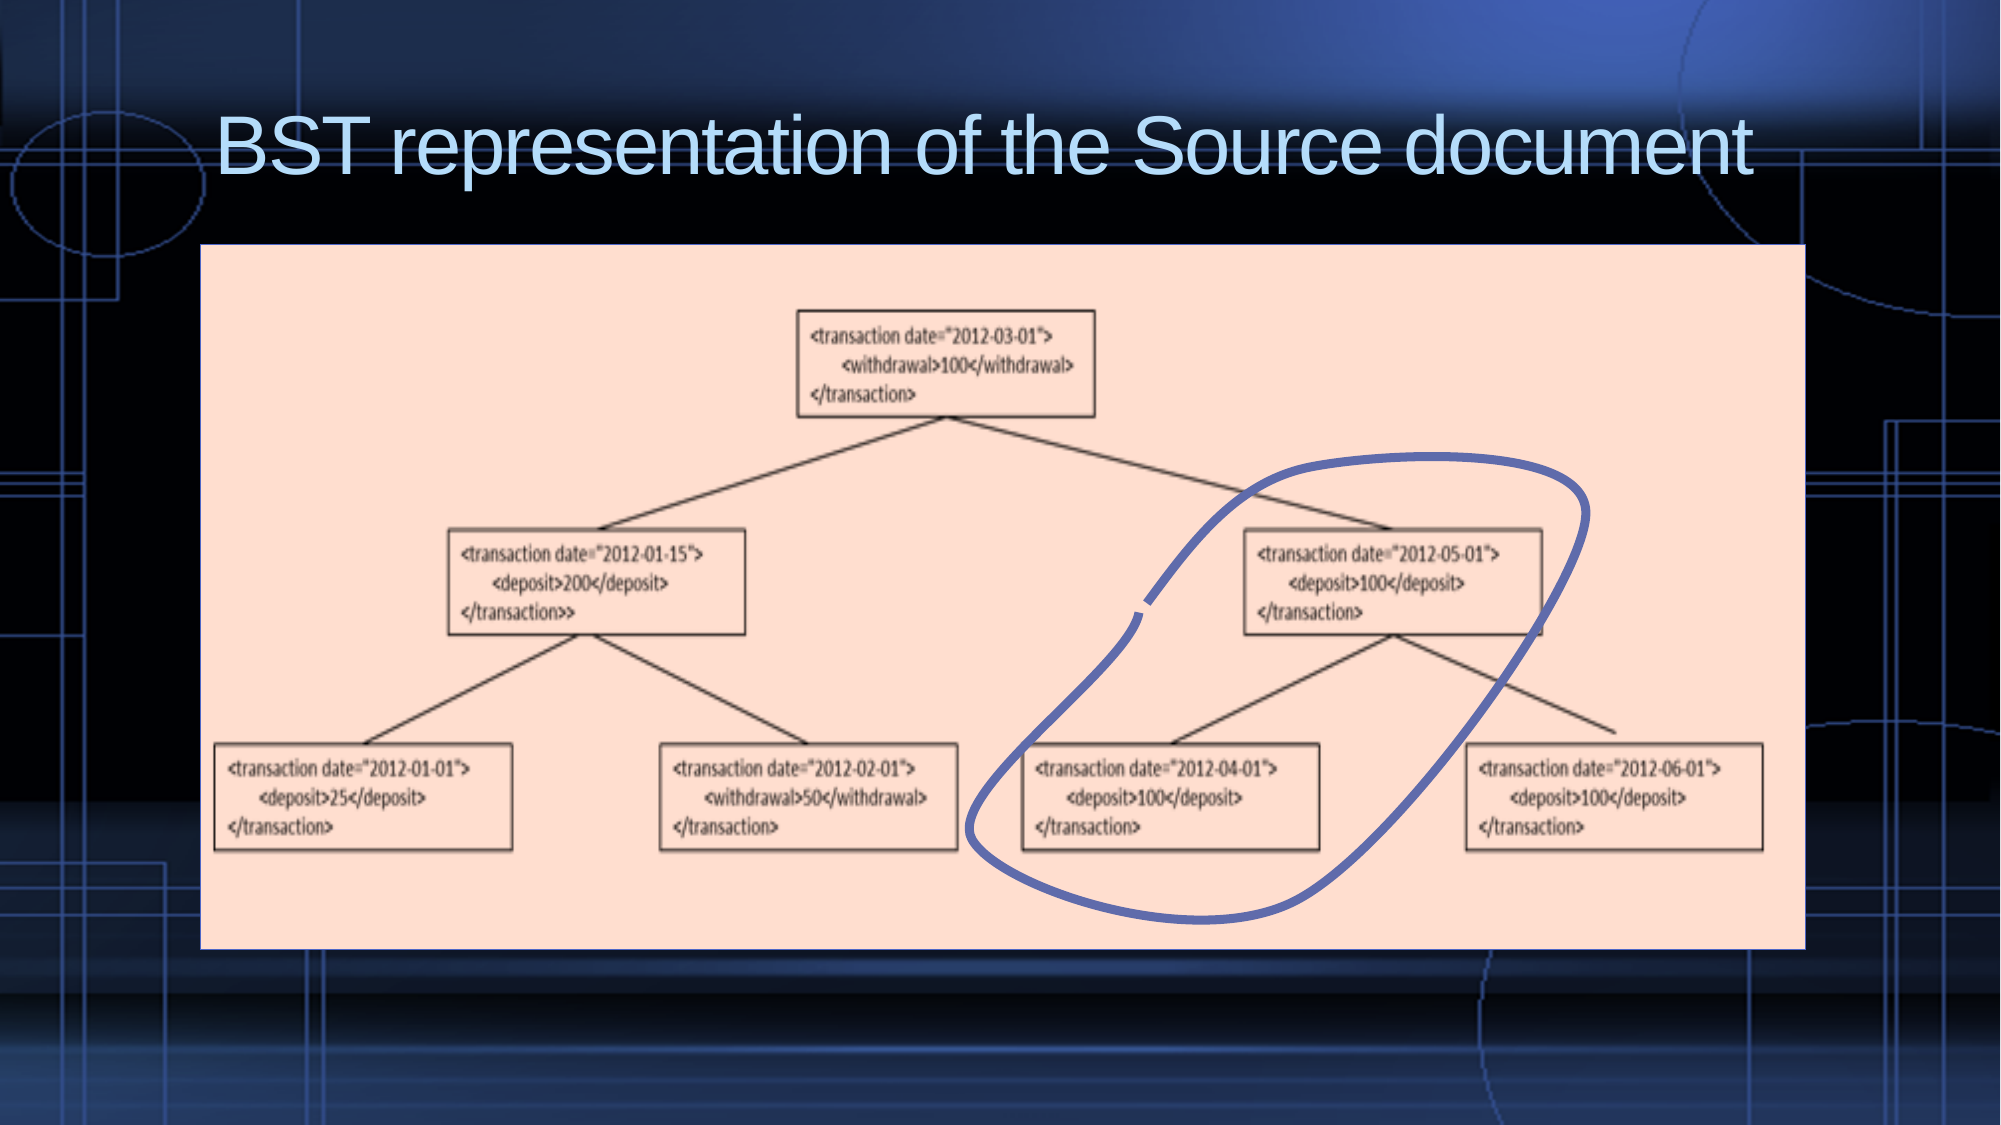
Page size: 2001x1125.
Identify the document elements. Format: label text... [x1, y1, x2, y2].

title BST representation of the Source document [200, 83, 1900, 234]
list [199, 243, 1807, 951]
picture [0, 0, 2001, 1125]
